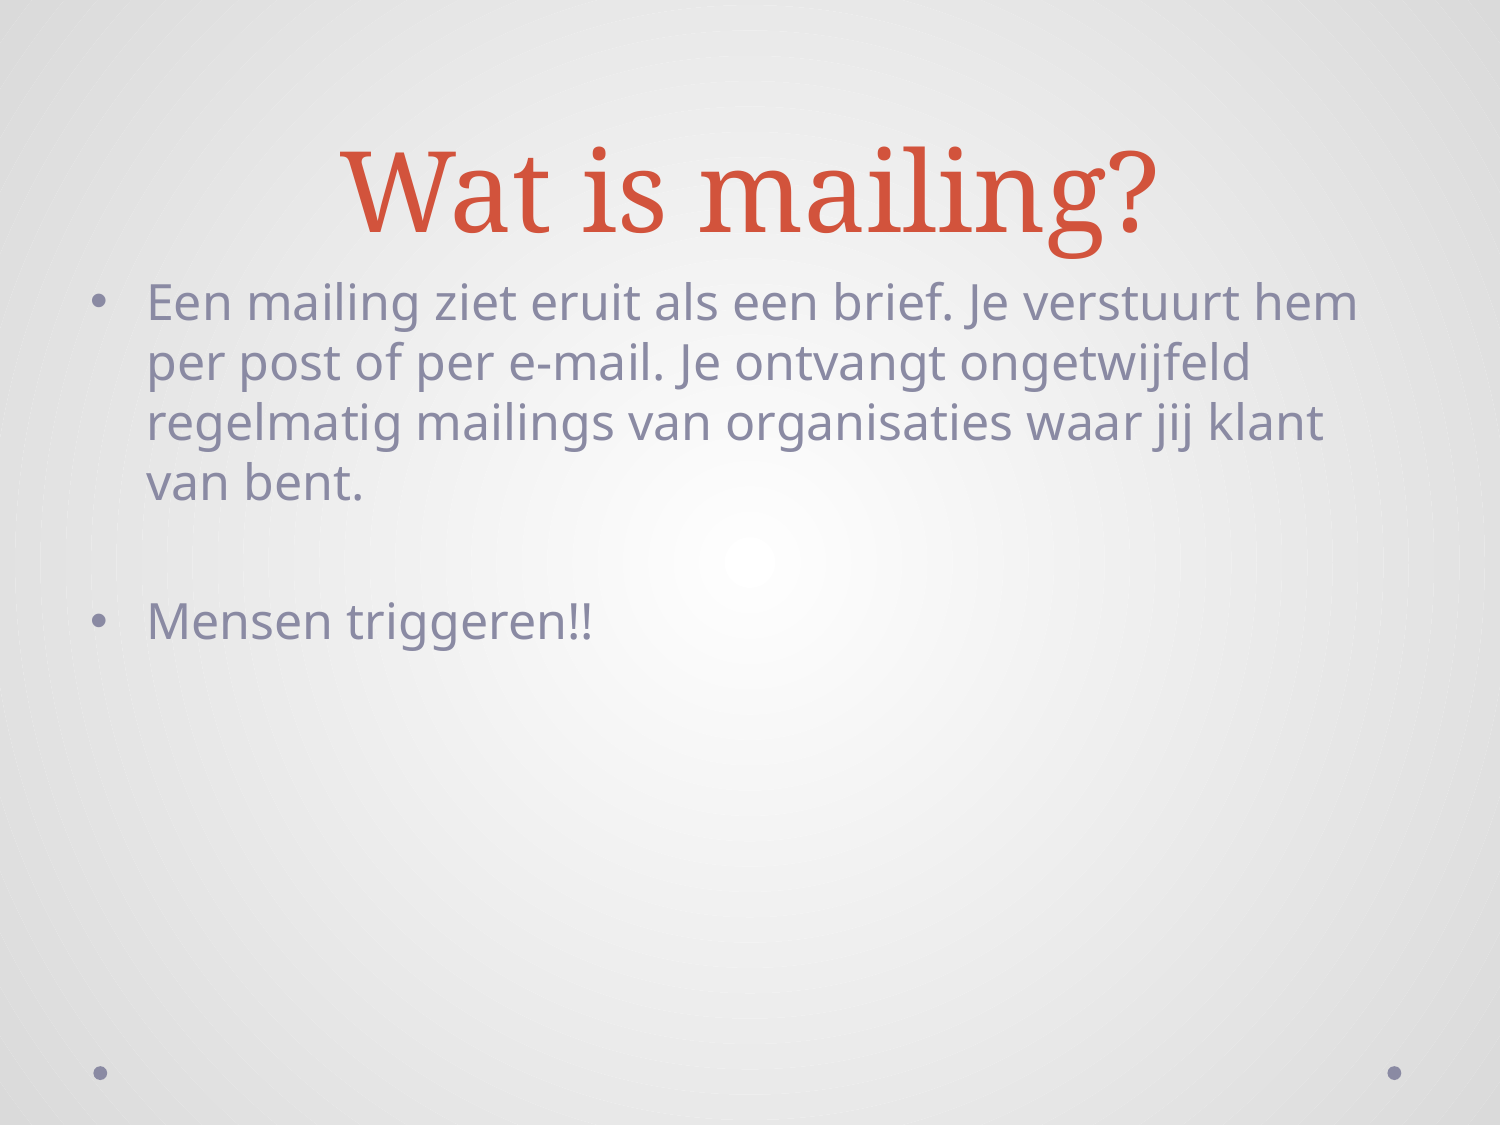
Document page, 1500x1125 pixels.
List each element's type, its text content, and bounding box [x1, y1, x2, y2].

list Een mailing ziet eruit als een brief. Je verstuurt hem per post of per e-mail. Je ontvangt ongetwijfeld regelmatig mailings van organisaties waar jij klant van bent. Mensen triggeren!! [75, 262, 1425, 1005]
title Wat is mailing? [75, 0, 1425, 262]
